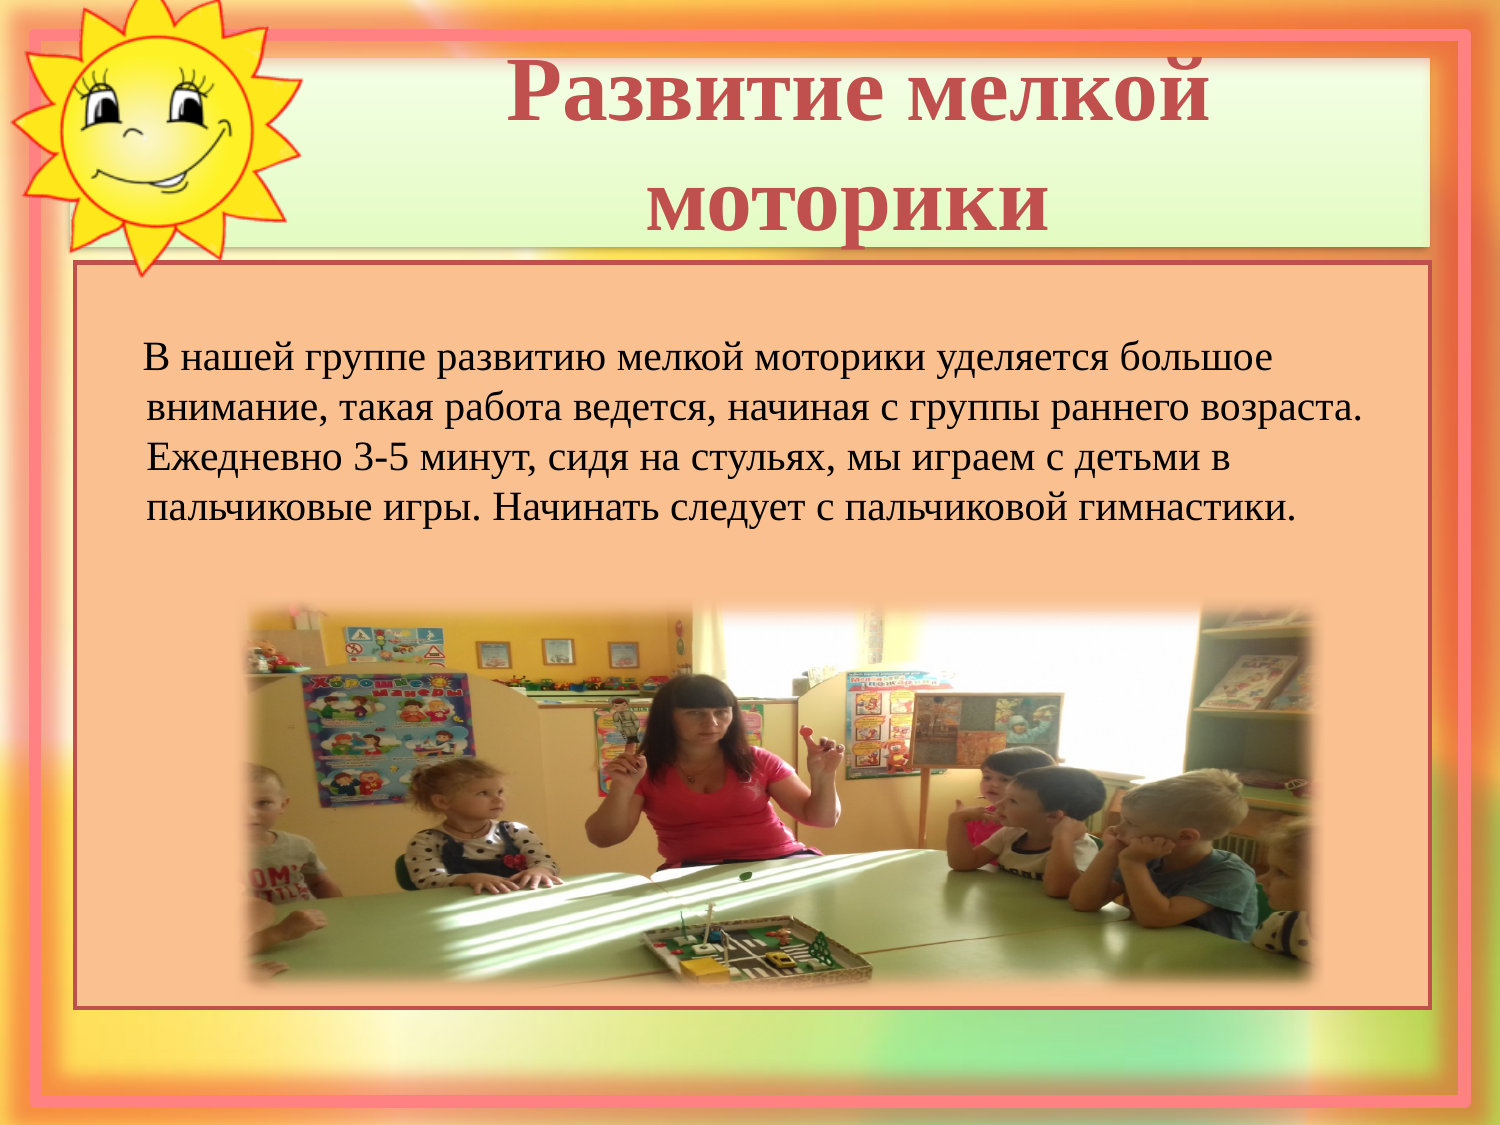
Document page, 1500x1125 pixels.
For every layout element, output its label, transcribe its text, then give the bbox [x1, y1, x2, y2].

title Развитие мелкой моторики [328, 44, 1426, 233]
picture [234, 597, 1325, 997]
list В нашей группе развитию мелкой моторики уделяется большое внимание, такая работа ведется, начиная с группы раннего возраста. Ежедневно 3-5 минут, сидя на стульях, мы играем с детьми в пальчиковые игры. Начинать следует с пальчиковой гимнастики. [73, 260, 1432, 1010]
picture [0, 0, 324, 304]
